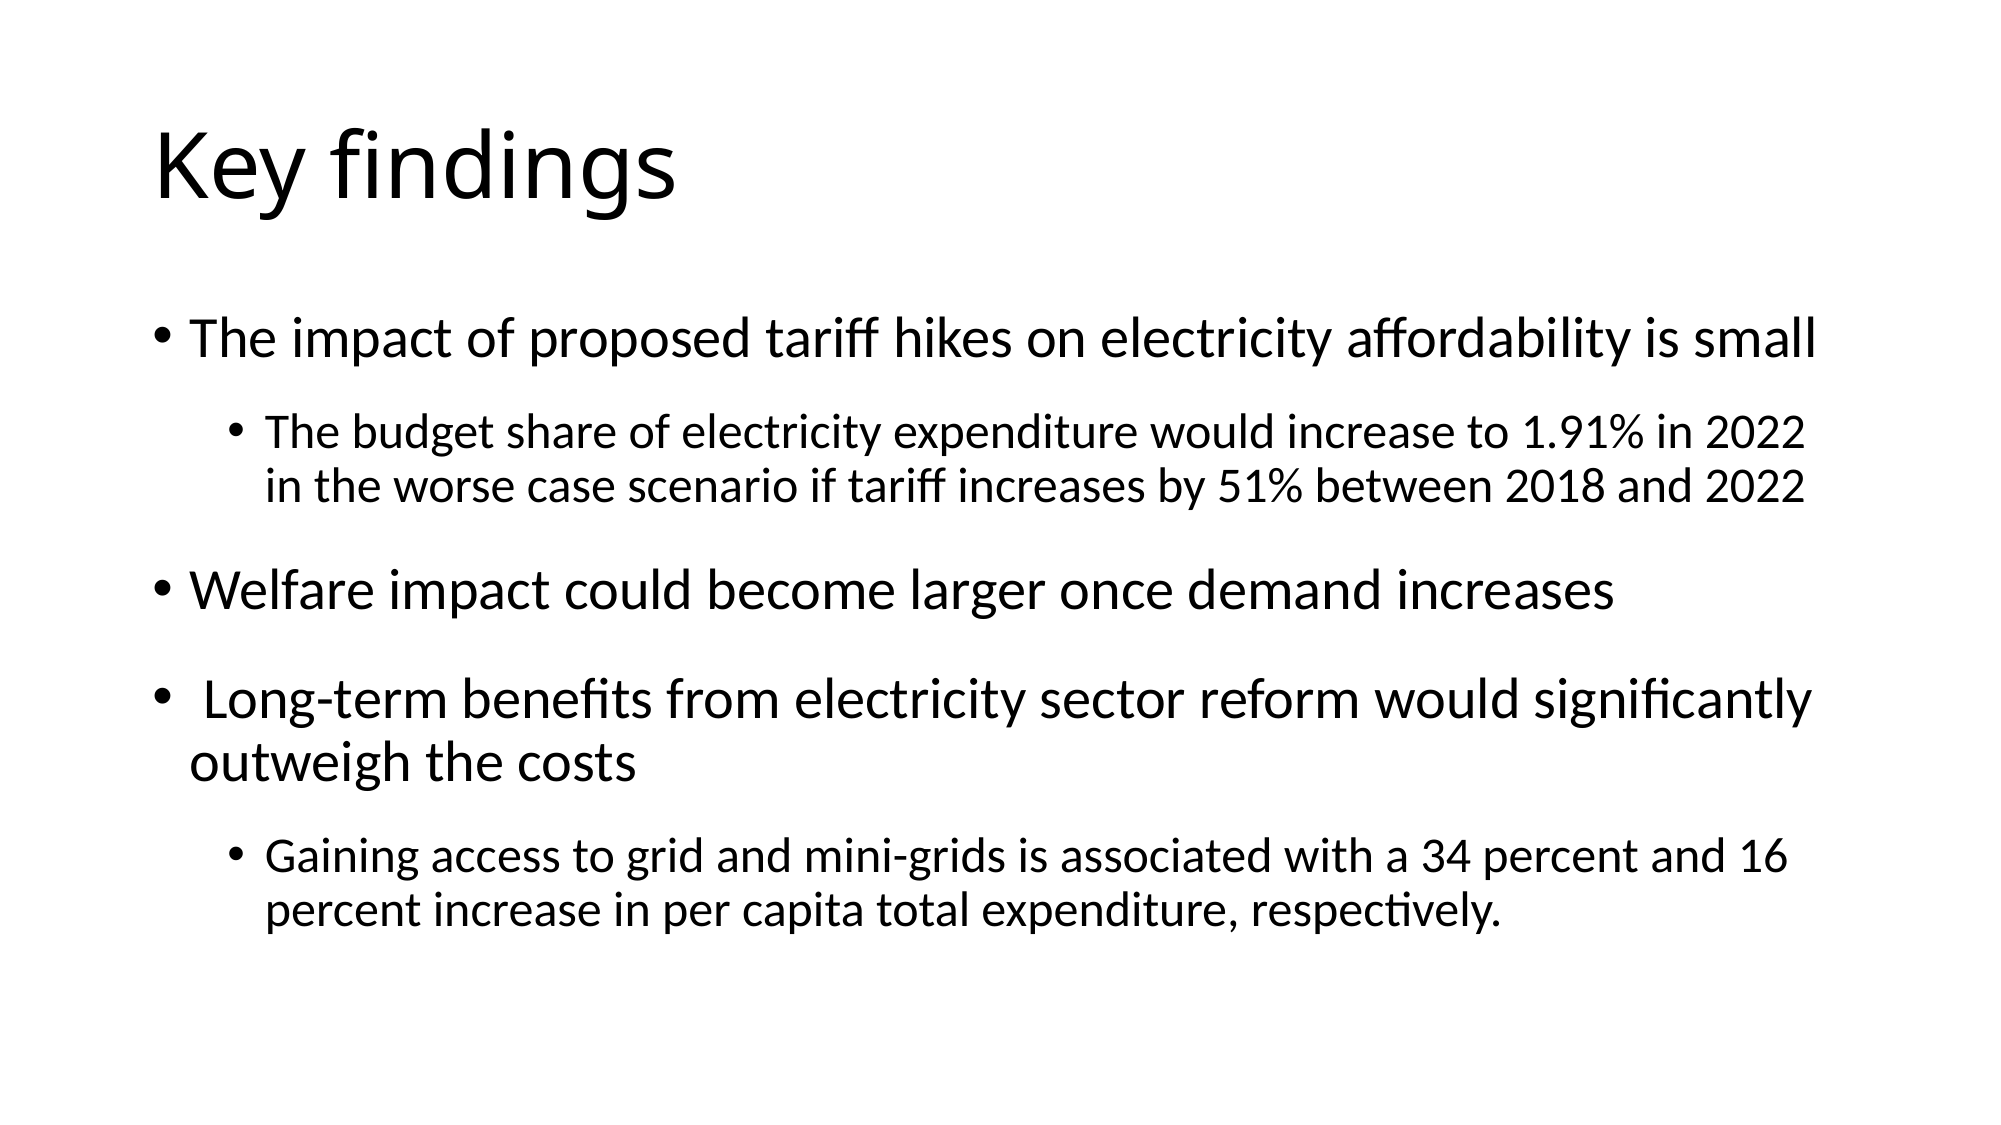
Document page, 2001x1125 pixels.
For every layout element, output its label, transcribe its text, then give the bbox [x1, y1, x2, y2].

title Key findings [137, 59, 1863, 278]
list The impact of proposed tariff hikes on electricity affordability is small The budget share of electricity expenditure would increase to 1.91% in 2022 in the worse case scenario if tariff increases by 51% between 2018 and 2022 Welfare impact could become larger once demand increases Long-term benefits from electricity sector reform would significantly outweigh the costs Gaining access to grid and mini-grids is associated with a 34 percent and 16 percent increase in per capita total expenditure, respectively. [137, 299, 1863, 1014]
